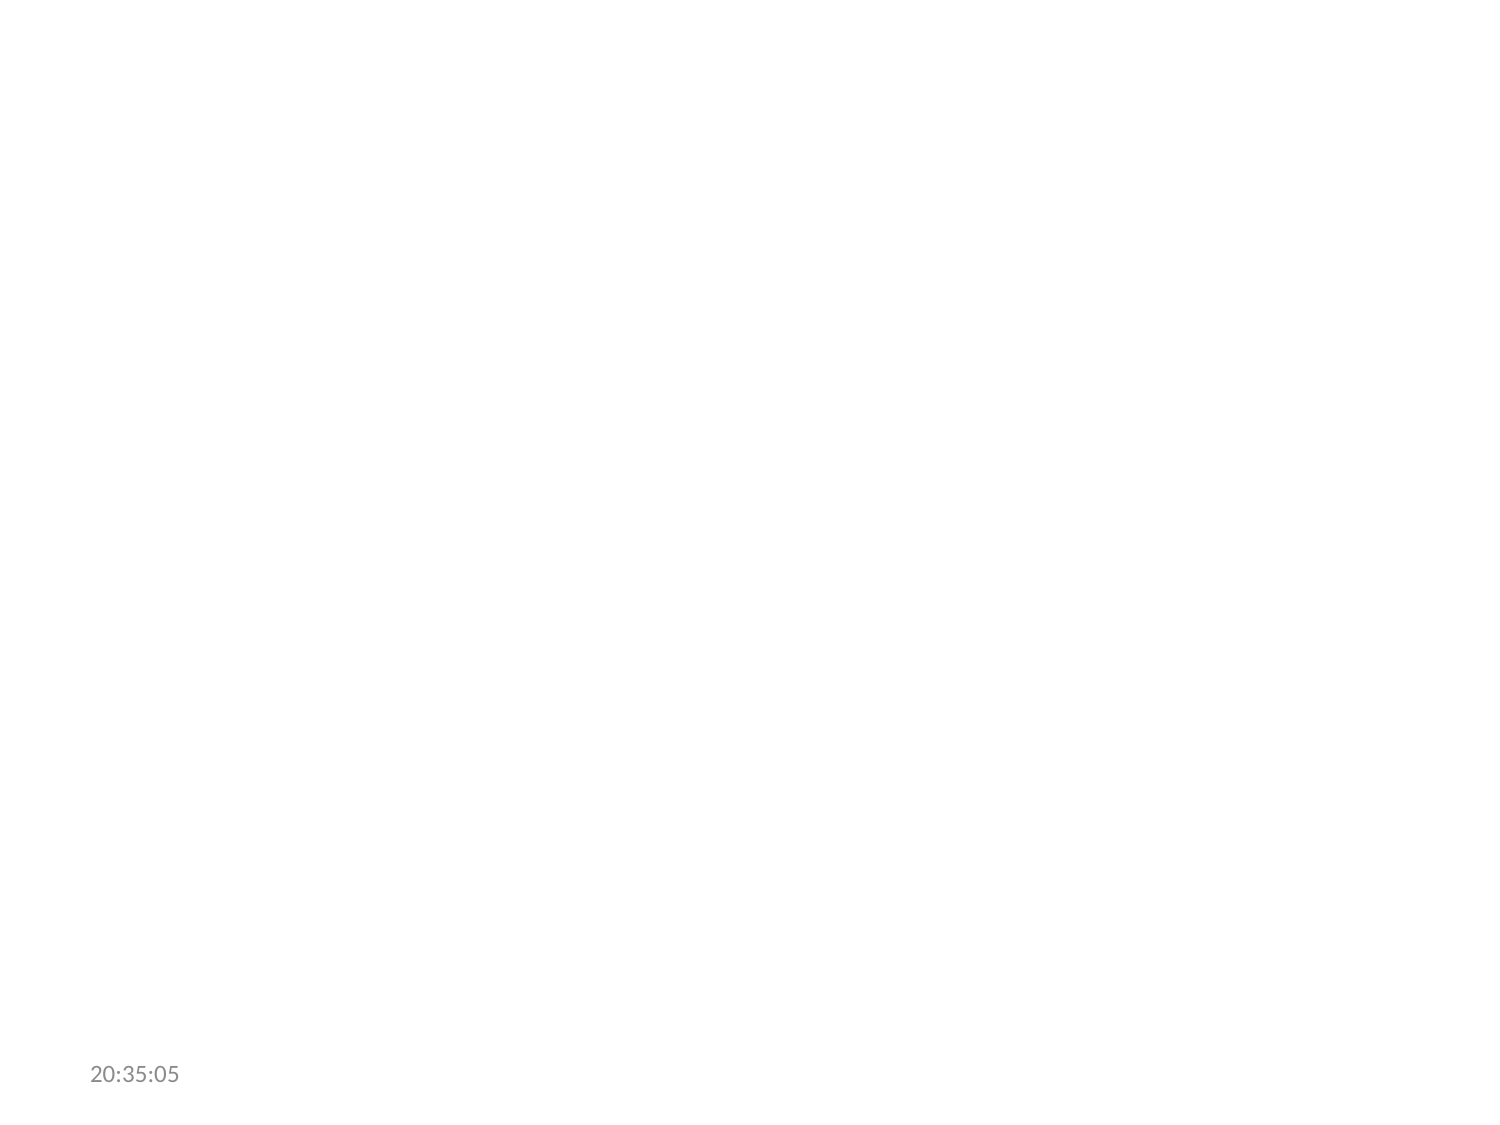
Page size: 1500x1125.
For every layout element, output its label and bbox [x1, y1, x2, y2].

slide_number [75, 1042, 425, 1103]
